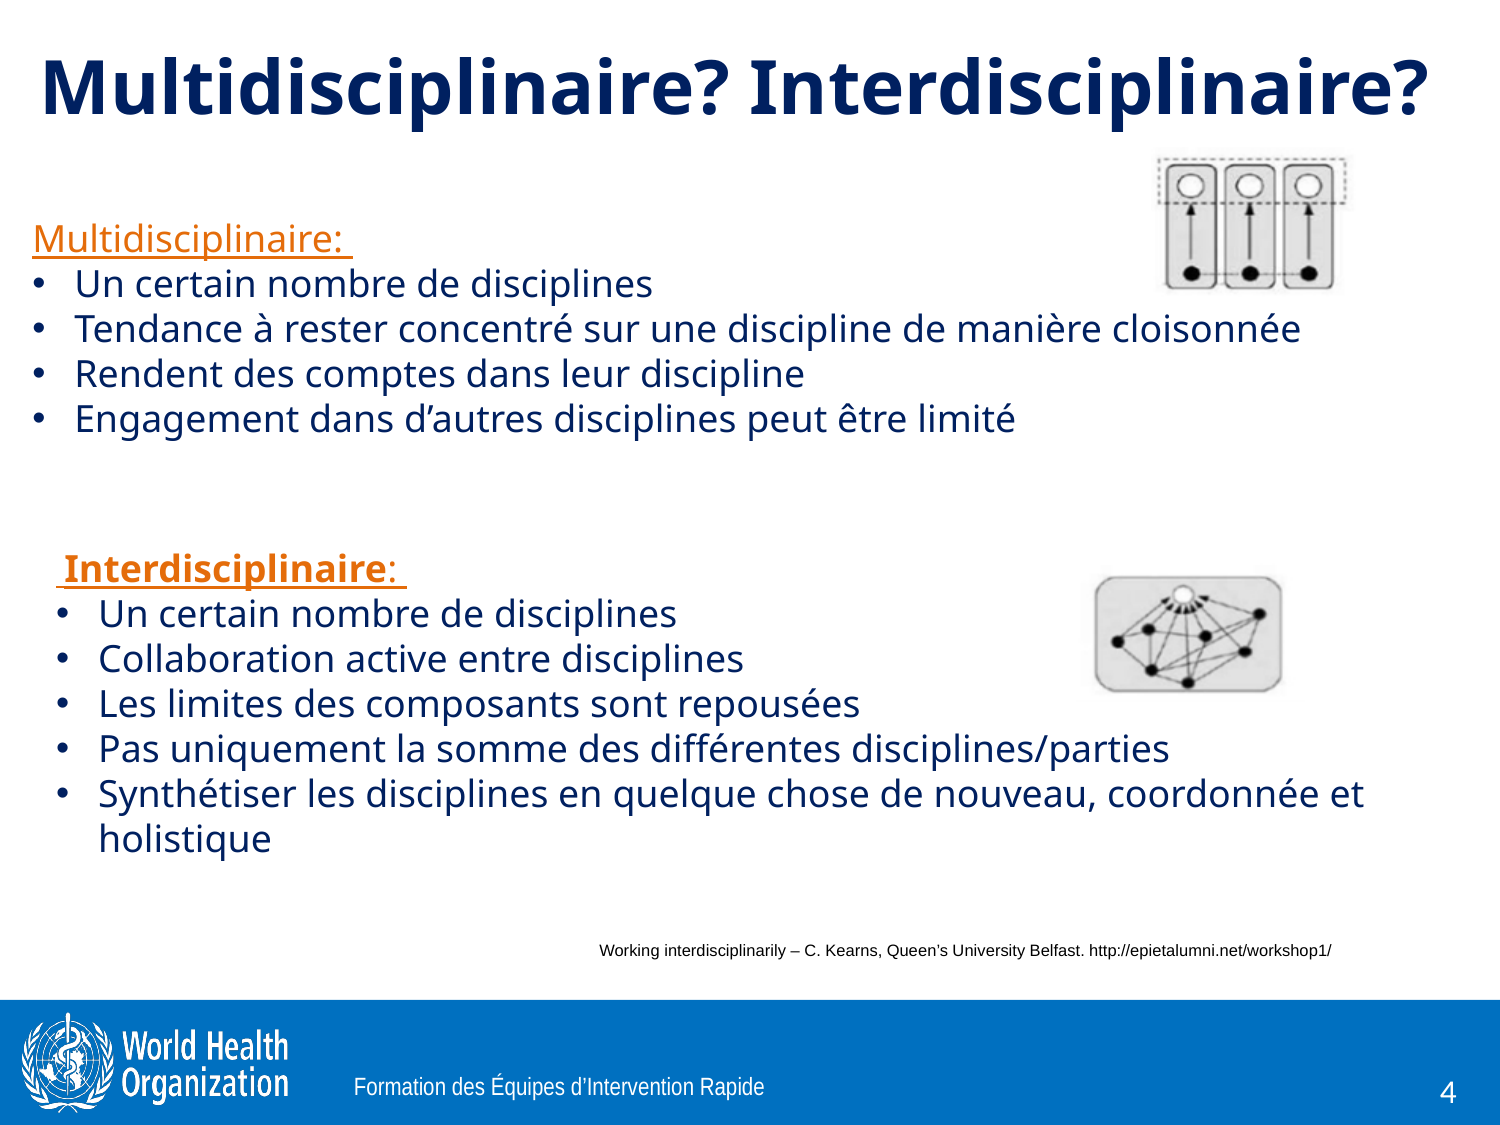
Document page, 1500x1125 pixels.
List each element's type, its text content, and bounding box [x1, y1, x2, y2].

text_box Multidisciplinaire? Interdisciplinaire? [19, 32, 1471, 137]
text_box Multidisciplinaire: Un certain nombre de disciplines Tendance à rester concentré sur une discipline de manière cloisonnée Rendent des comptes dans leur discipline Engagement dans d’autres disciplines peut être limité [17, 208, 1318, 448]
picture [1076, 560, 1306, 702]
text_box Working interdisciplinarily – C. Kearns, Queen’s University Belfast. http://epietalumni.net/workshop1/ [584, 932, 1500, 968]
picture [1151, 147, 1372, 298]
text_box Interdisciplinaire: Un certain nombre de disciplines Collaboration active entre disciplines Les limites des composants sont repousées Pas uniquement la somme des différentes disciplines/parties Synthétiser les disciplines en quelque chose de nouveau, coordonnée et holistique [41, 538, 1387, 868]
picture [21, 1012, 288, 1113]
